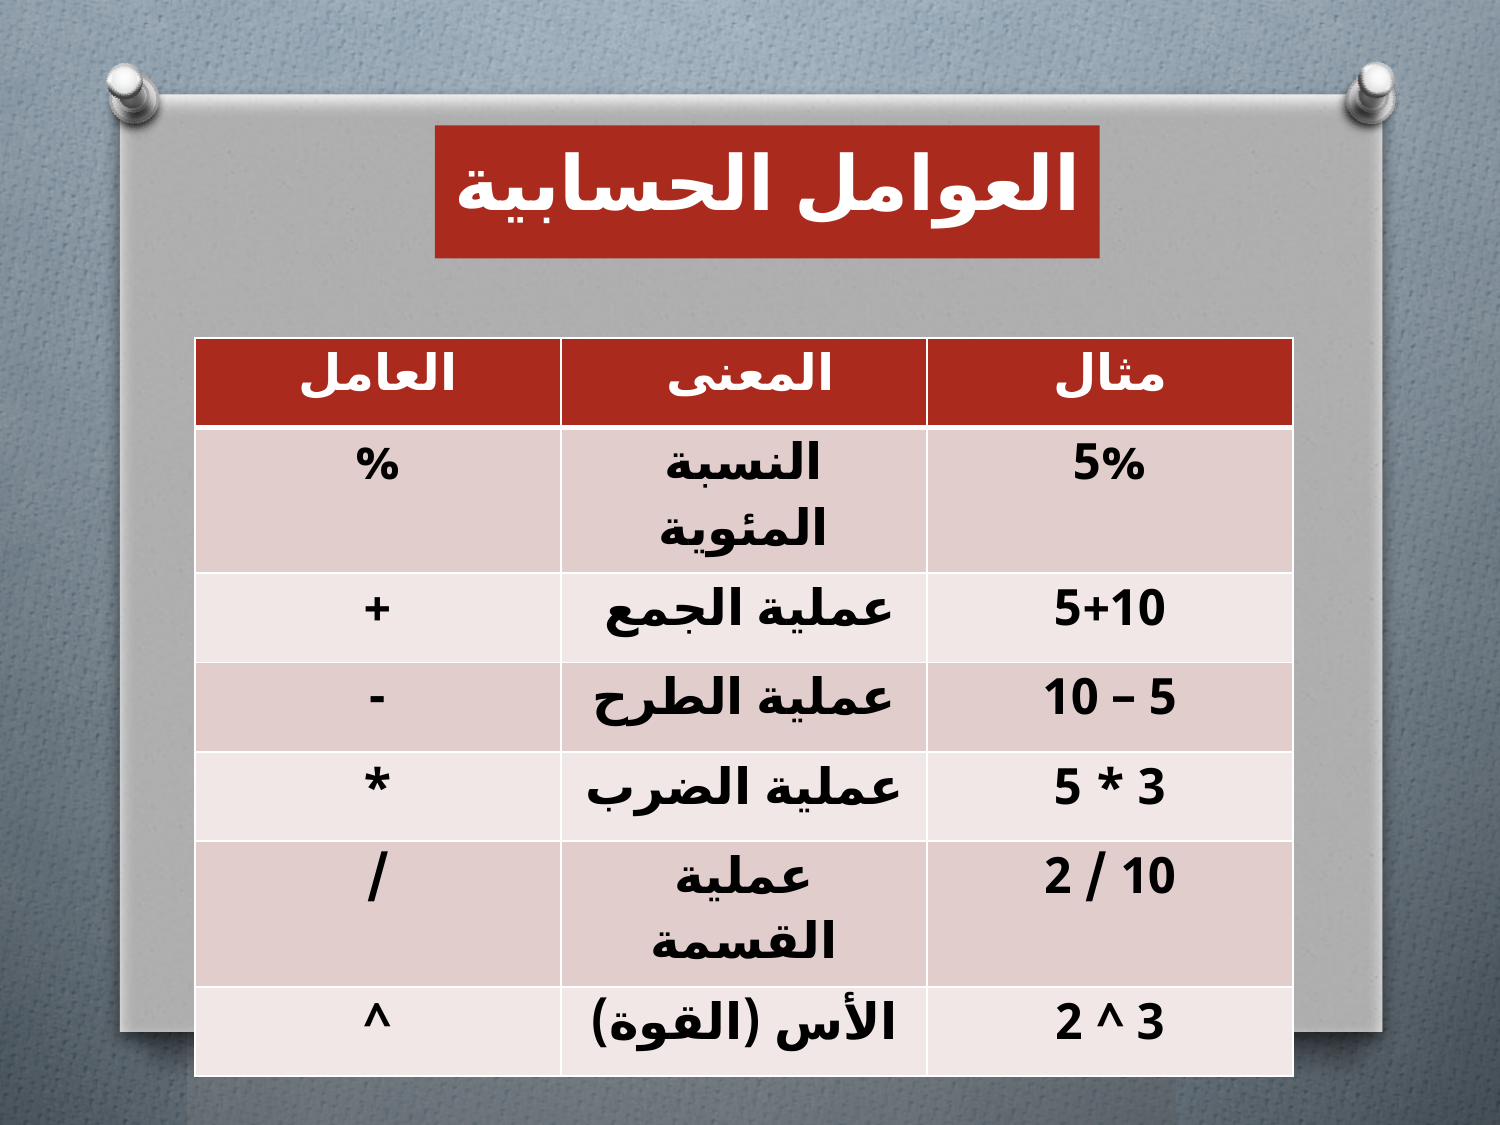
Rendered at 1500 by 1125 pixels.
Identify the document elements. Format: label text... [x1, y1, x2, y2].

table_header مثال [928, 339, 1292, 425]
table_cell الأس (القوة) [562, 988, 926, 1075]
text_box العوامل الحسابية [434, 125, 1100, 259]
table_cell * [196, 753, 560, 840]
table_cell عملية الجمع [562, 574, 926, 662]
picture [1317, 35, 1439, 156]
table_header العامل [196, 339, 560, 425]
picture [75, 29, 198, 153]
table_cell 5% [928, 430, 1292, 572]
table_cell 5 – 10 [928, 663, 1292, 751]
table_cell 3 * 5 [928, 753, 1292, 840]
table_header المعنى [562, 339, 926, 425]
table_cell 5+10 [928, 574, 1292, 662]
table_cell - [196, 663, 560, 751]
table_cell + [196, 574, 560, 662]
table_cell عملية الضرب [562, 753, 926, 840]
table_cell 3 ^ 2 [928, 988, 1292, 1075]
table_cell / [196, 842, 560, 986]
table_cell عملية الطرح [562, 663, 926, 751]
table_cell 10 / 2 [928, 842, 1292, 986]
table_cell عملية القسمة [562, 842, 926, 986]
table_cell ^ [196, 988, 560, 1075]
table_cell النسبة المئوية [562, 430, 926, 572]
table_cell % [196, 430, 560, 572]
